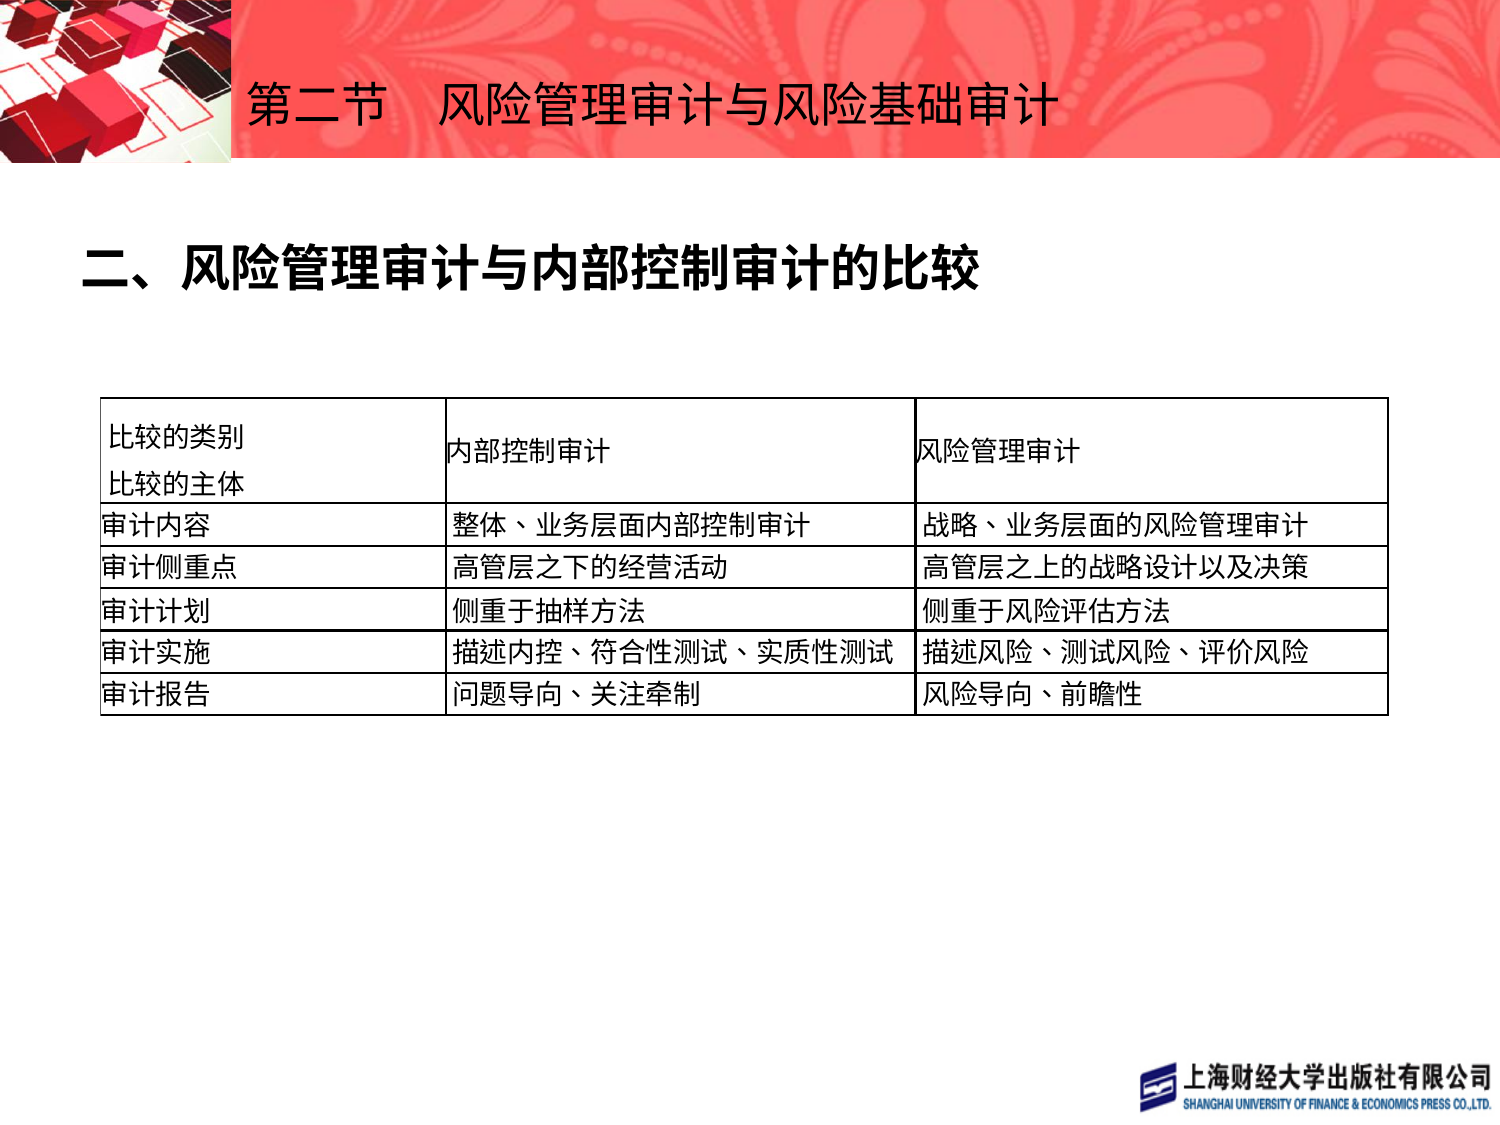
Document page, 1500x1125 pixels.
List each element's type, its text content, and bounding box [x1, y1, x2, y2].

list 二、风险管理审计与内部控制审计的比较 [64, 208, 1425, 1047]
title 第二节 风险管理审计与风险基础审计 [230, 45, 1461, 161]
picture [100, 396, 1500, 763]
picture [1139, 1058, 1495, 1118]
